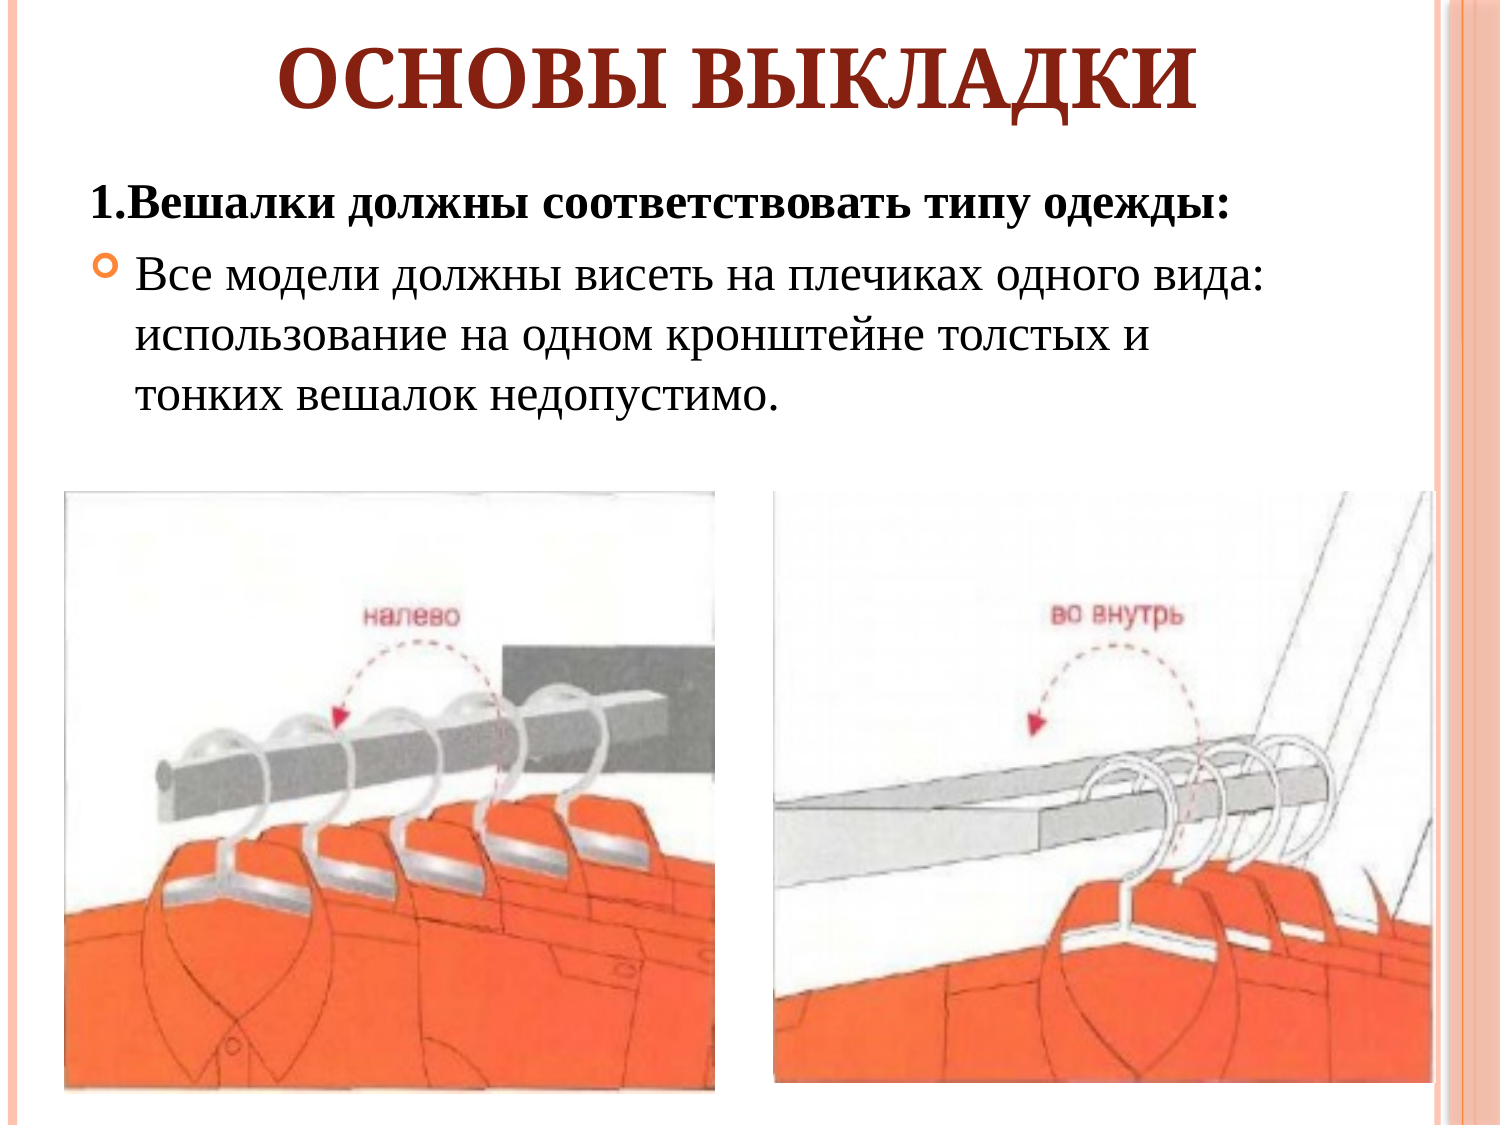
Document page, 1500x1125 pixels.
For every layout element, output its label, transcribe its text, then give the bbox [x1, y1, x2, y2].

title Основы выкладки [75, 45, 1400, 233]
list 1.Вешалки должны соответствовать типу одежды: Все модели должны висеть на плечиках одного вида: использование на одном кронштейне толстых и тонких вешалок недопустимо. [75, 160, 1300, 1062]
picture [64, 491, 716, 1095]
picture [773, 491, 1436, 1083]
